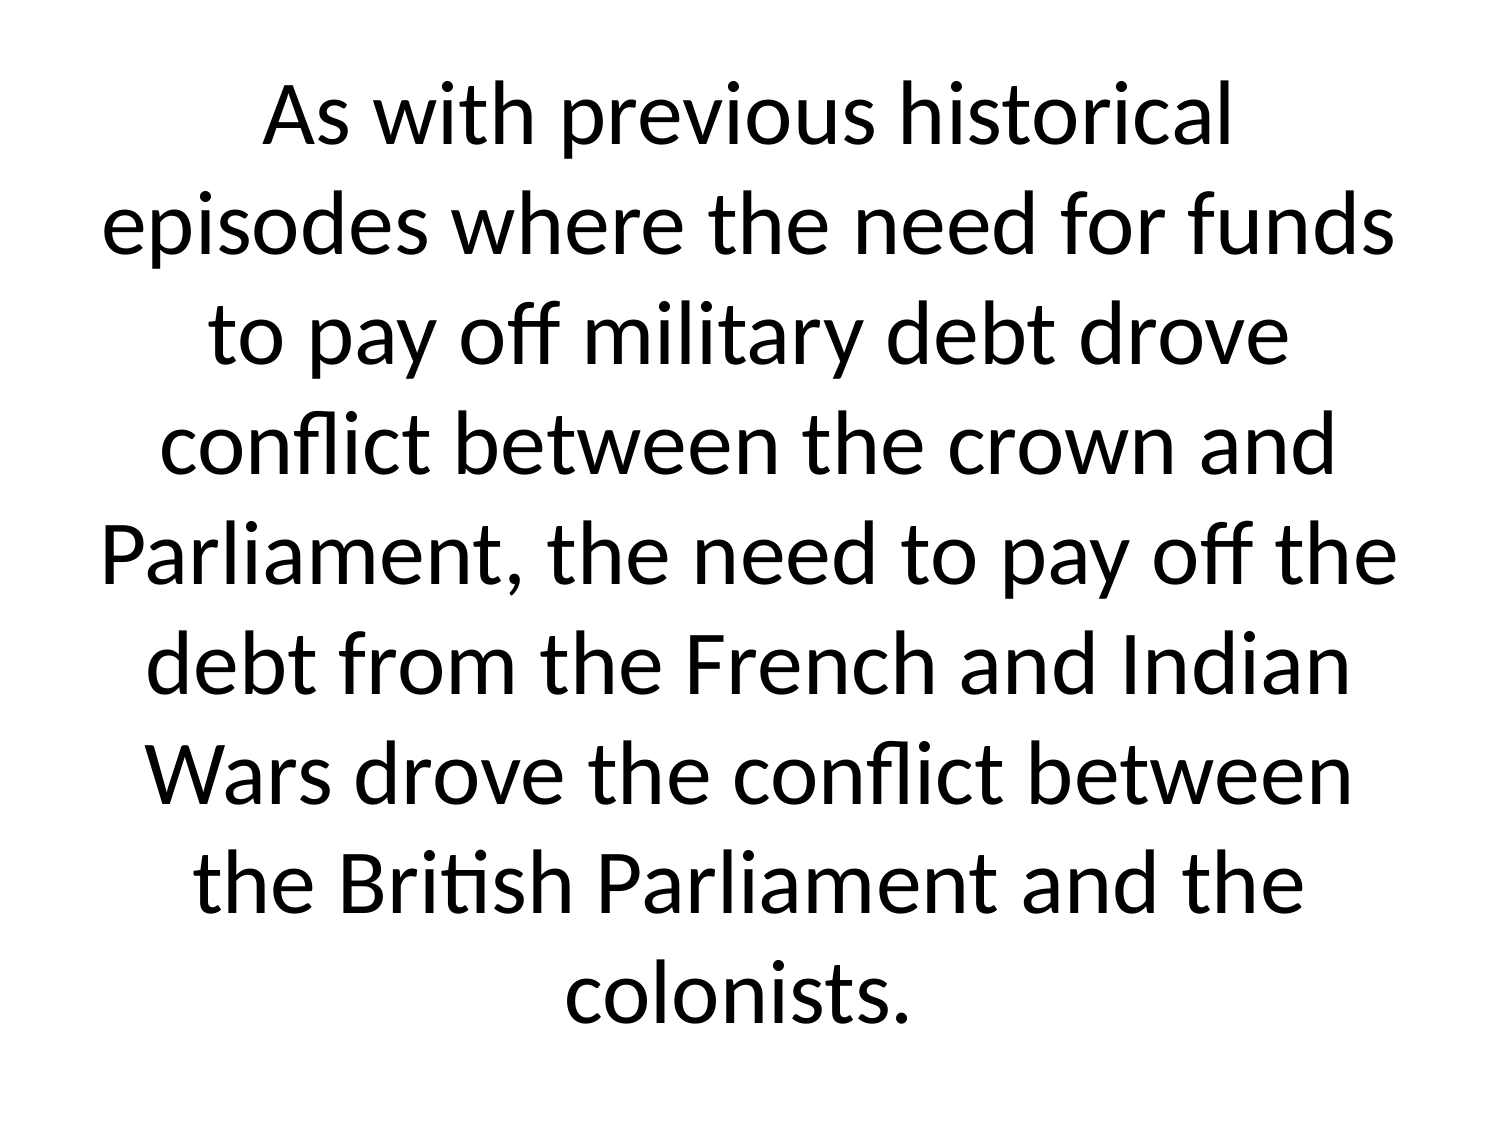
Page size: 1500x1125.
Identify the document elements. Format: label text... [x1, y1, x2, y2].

title As with previous historical episodes where the need for funds to pay off military debt drove conflict between the crown and Parliament, the need to pay off the debt from the French and Indian Wars drove the conflict between the British Parliament and the colonists. [74, 44, 1426, 1051]
